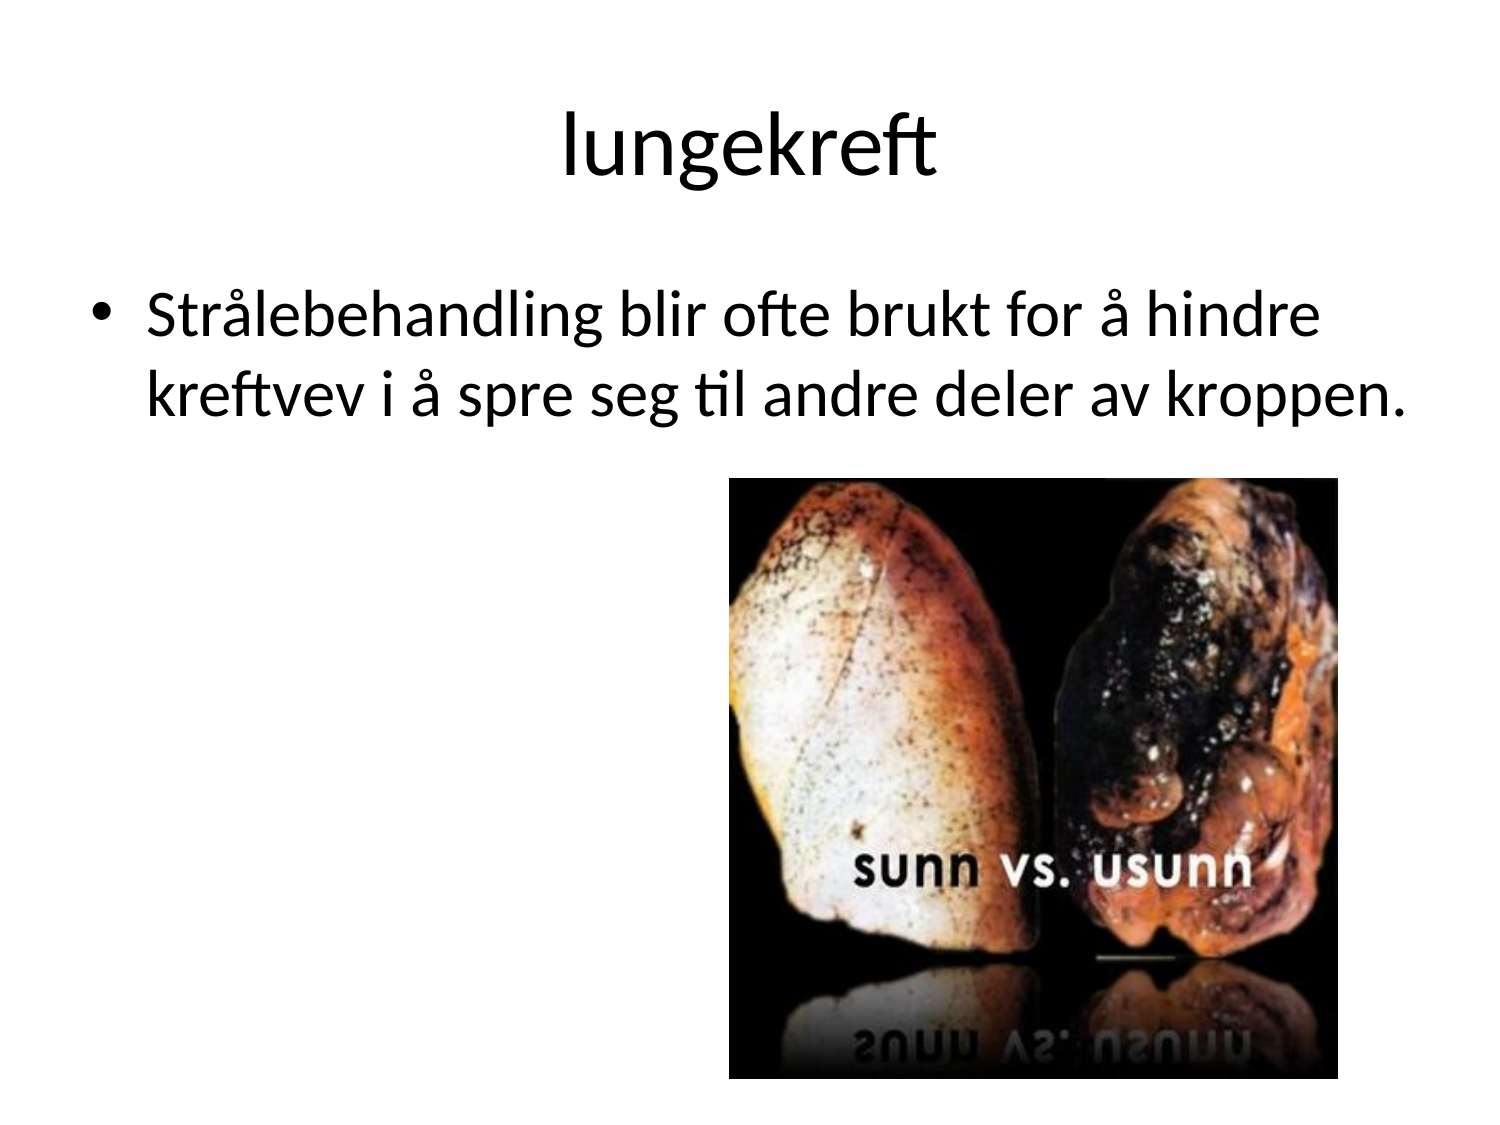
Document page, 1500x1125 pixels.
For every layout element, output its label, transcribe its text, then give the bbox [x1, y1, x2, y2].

picture [728, 478, 1338, 1079]
title lungekreft [75, 45, 1425, 233]
list Strålebehandling blir ofte brukt for å hindre kreftvev i å spre seg til andre deler av kroppen. [75, 262, 1425, 1005]
